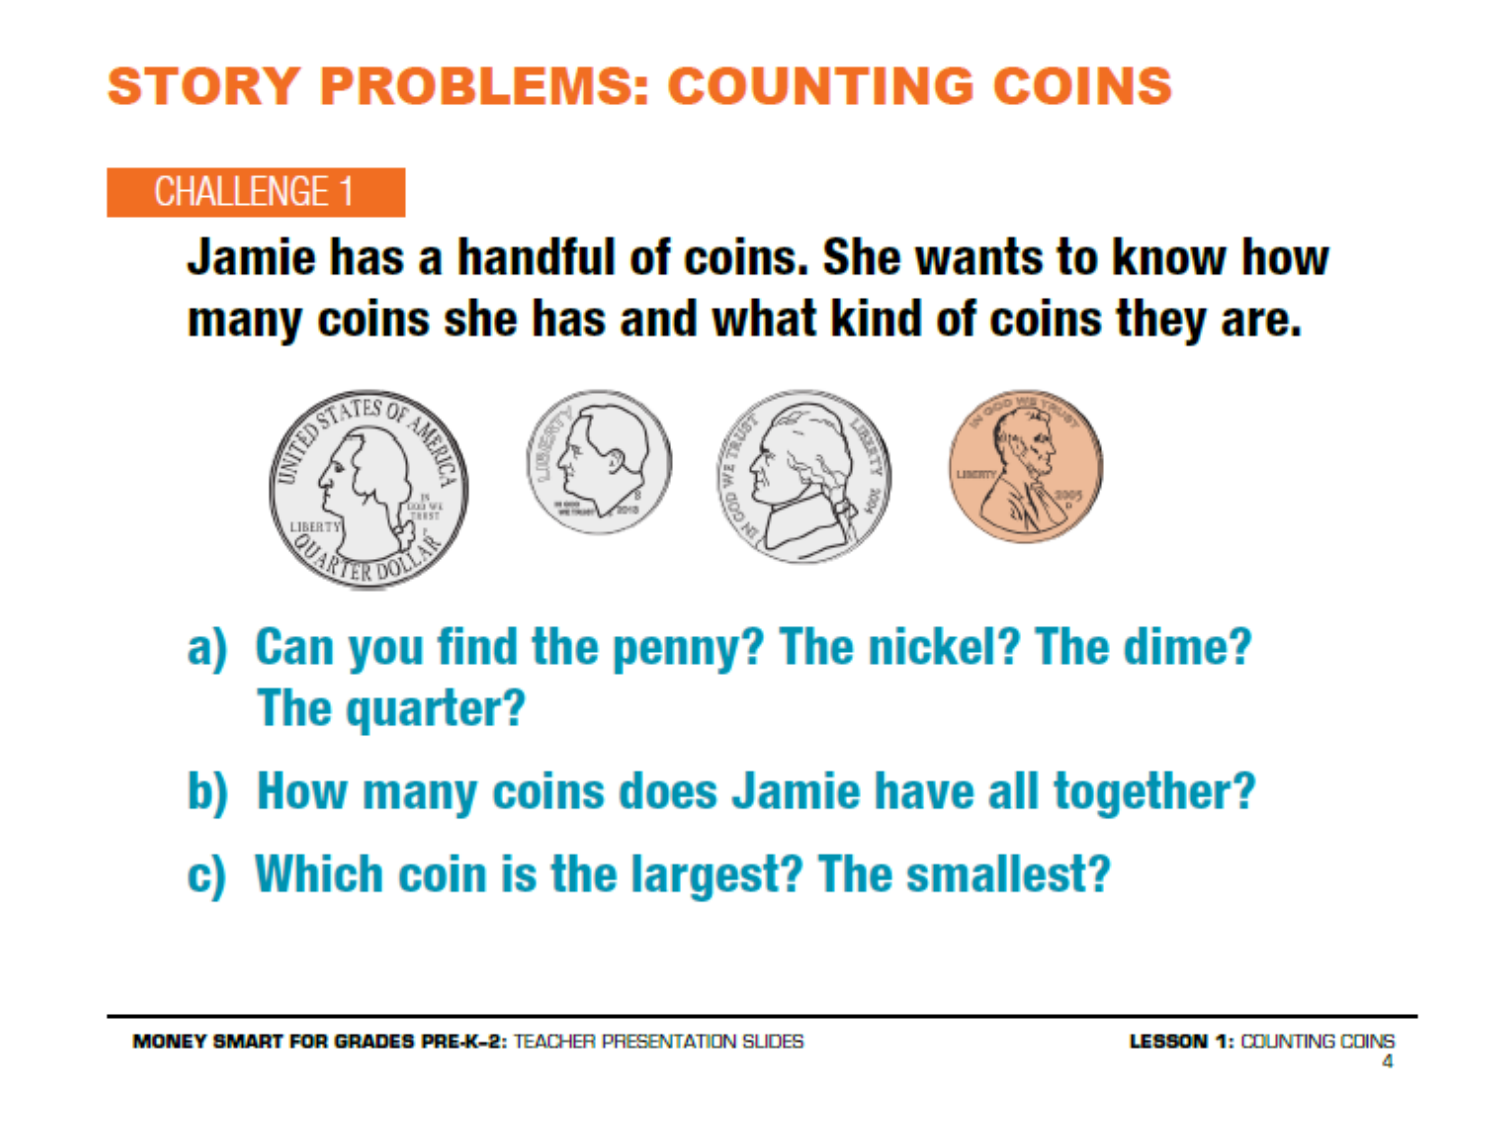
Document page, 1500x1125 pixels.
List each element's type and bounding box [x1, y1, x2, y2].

picture [62, 15, 1451, 1100]
